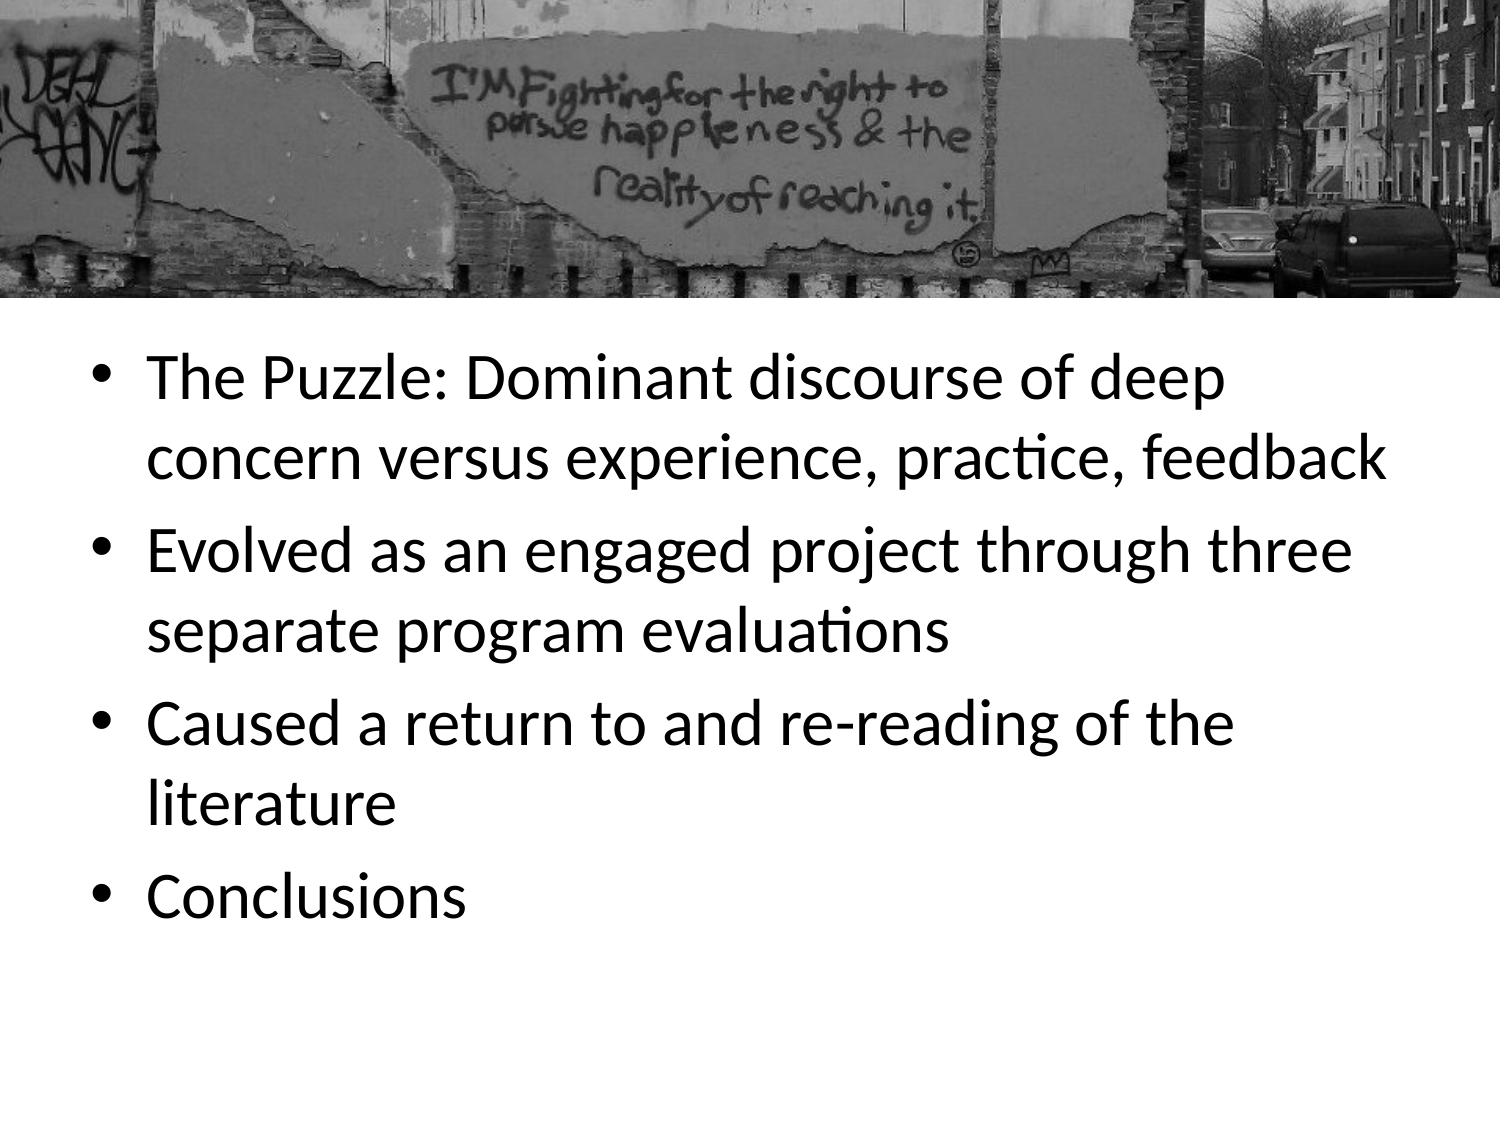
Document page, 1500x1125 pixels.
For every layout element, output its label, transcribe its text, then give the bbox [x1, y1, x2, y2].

list The Puzzle: Dominant discourse of deep concern versus experience, practice, feedback Evolved as an engaged project through three separate program evaluations Caused a return to and re-reading of the literature Conclusions [75, 324, 1425, 1005]
picture [0, 0, 1500, 299]
